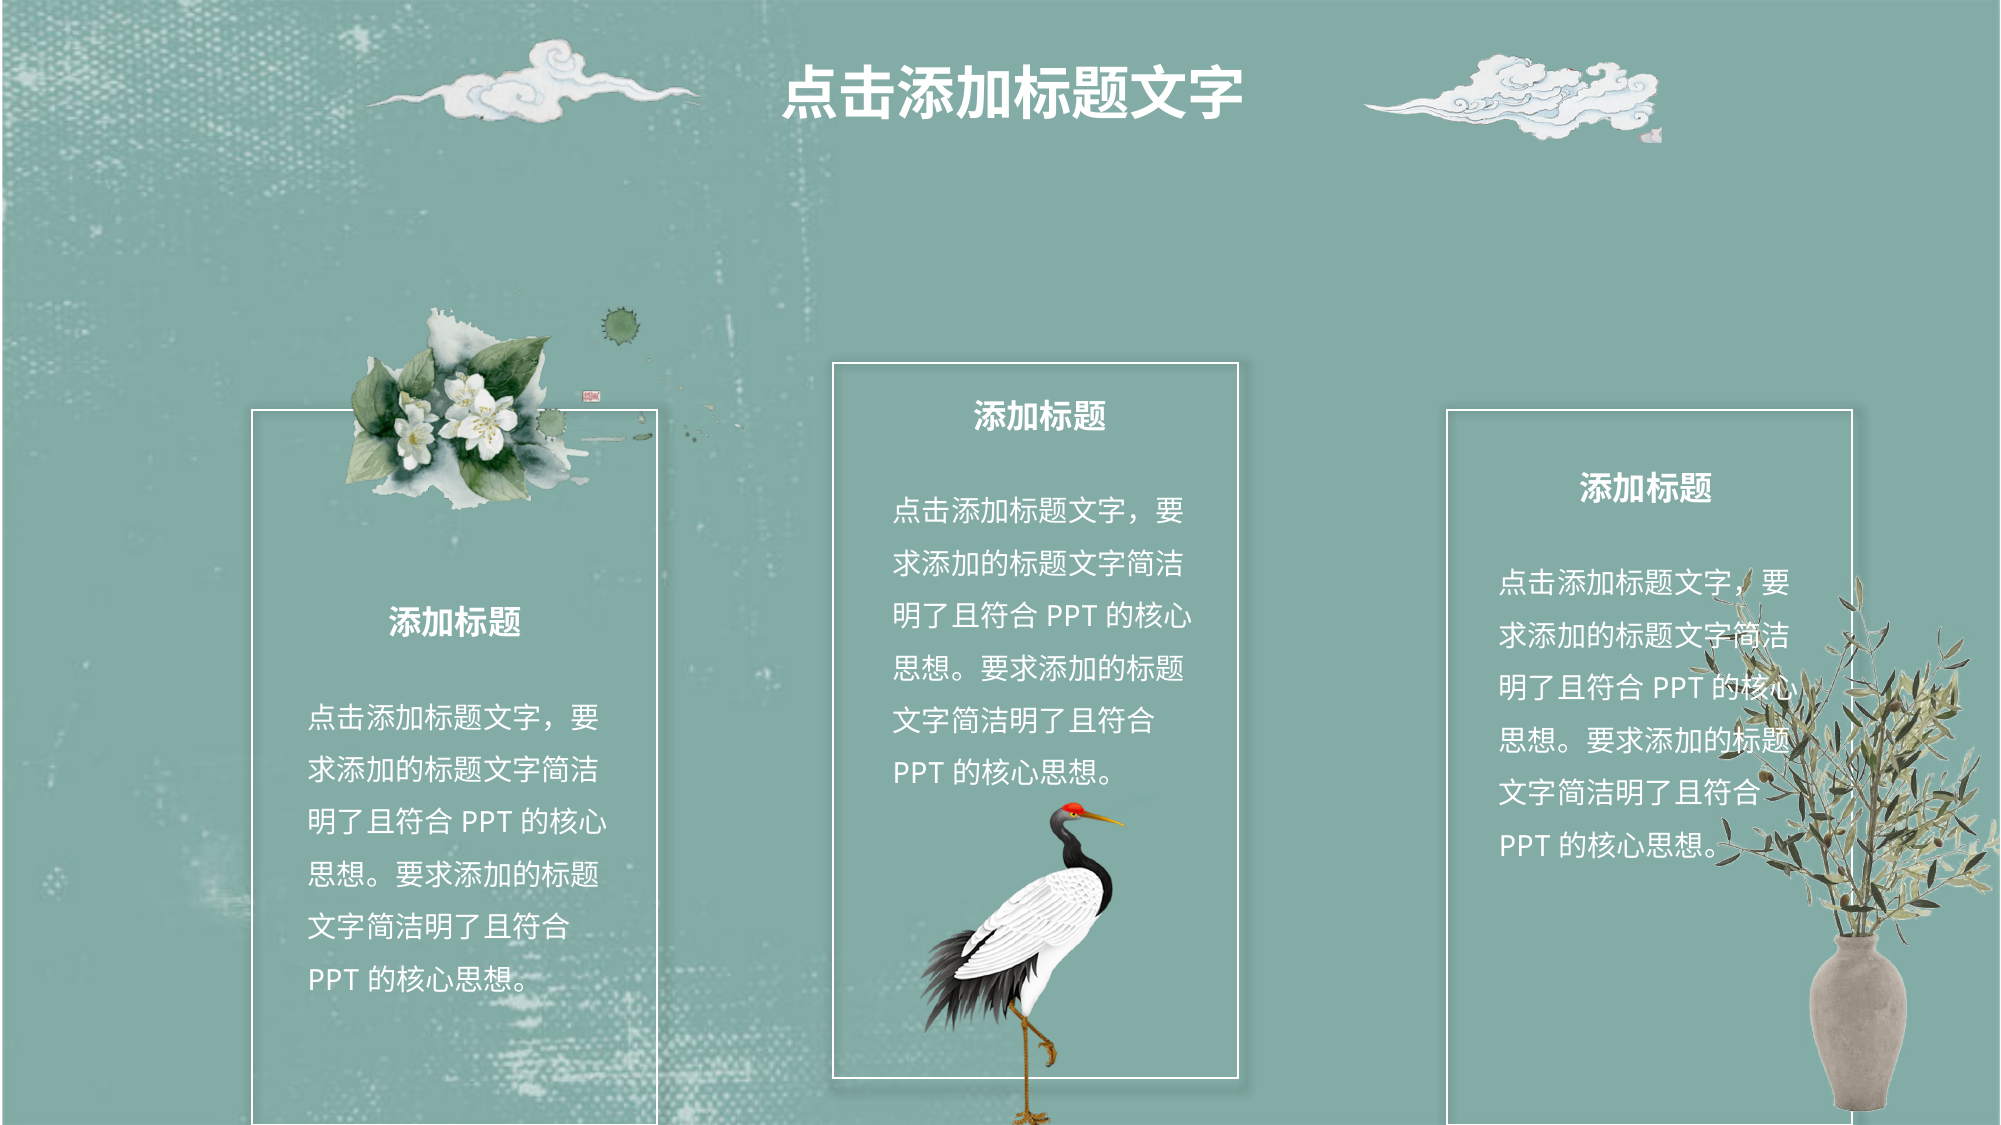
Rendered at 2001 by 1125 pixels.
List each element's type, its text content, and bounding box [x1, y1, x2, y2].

text_box [251, 409, 658, 1125]
text_box 点击添加标题文字，要求添加的标题文字简洁明了且符合PPT的核心思想。要求添加的标题文字简洁明了且符合PPT的核心思想。 [877, 467, 1214, 798]
text_box [1446, 409, 1853, 1125]
picture [2, 0, 2001, 1125]
text_box 添加标题 [872, 387, 1208, 443]
text_box 点击添加标题文字，要求添加的标题文字简洁明了且符合PPT的核心思想。要求添加的标题文字简洁明了且符合PPT的核心思想。 [292, 673, 629, 1004]
text_box 添加标题 [1478, 459, 1814, 515]
text_box 点击添加标题文字，要求添加的标题文字简洁明了且符合PPT的核心思想。要求添加的标题文字简洁明了且符合PPT的核心思想。 [1483, 539, 1820, 870]
text_box [832, 362, 1239, 1079]
text_box 点击添加标题文字 [700, 49, 1326, 134]
text_box 添加标题 [287, 594, 623, 649]
